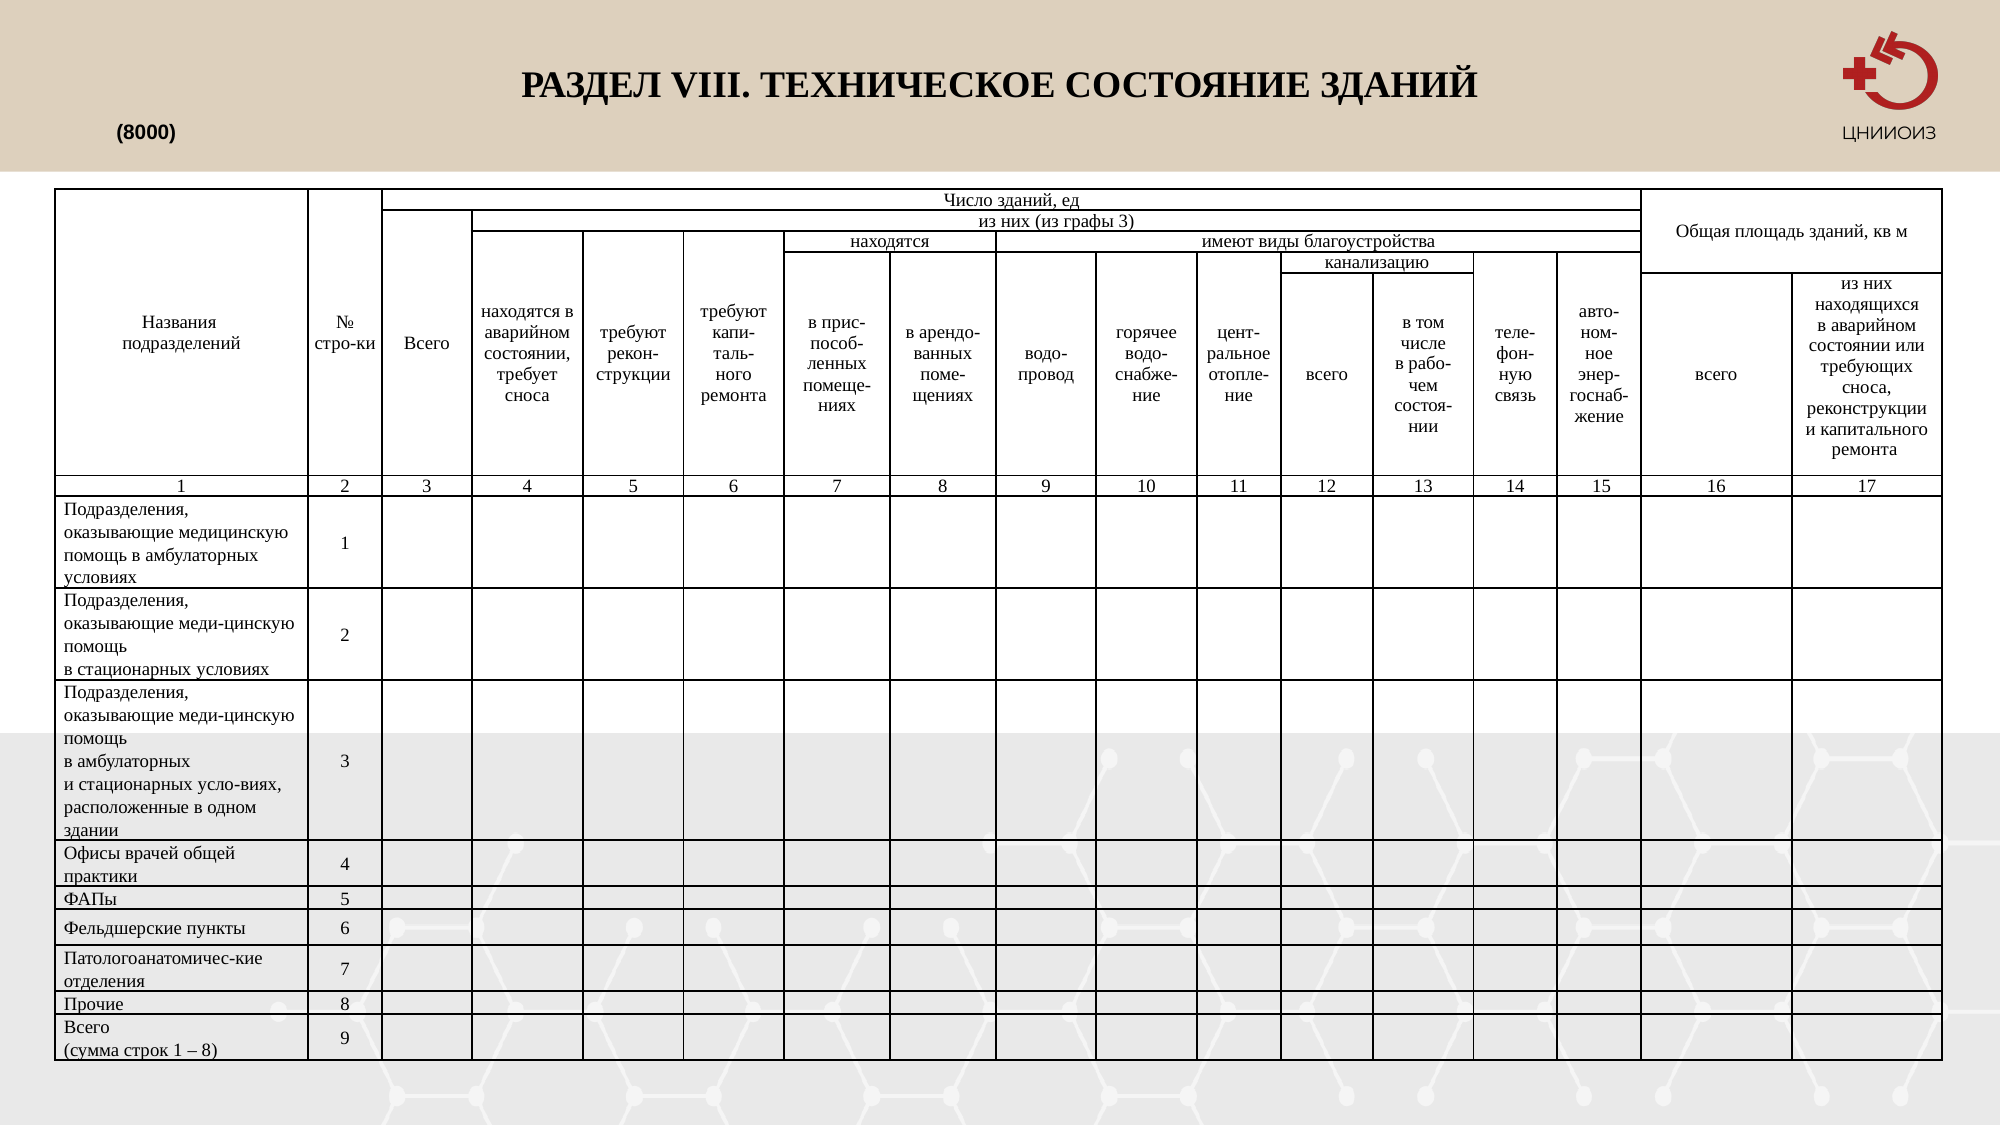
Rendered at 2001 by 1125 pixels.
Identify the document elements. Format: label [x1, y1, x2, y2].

table_cell [1793, 681, 1941, 733]
table_cell [1474, 497, 1556, 587]
table_cell [684, 589, 783, 679]
table_cell [785, 476, 889, 495]
table_cell [1282, 497, 1372, 587]
table_cell [56, 681, 307, 733]
table_cell [684, 476, 783, 495]
table_cell [891, 589, 995, 679]
table_cell [1474, 589, 1556, 679]
table_cell [1558, 253, 1640, 475]
table_cell [891, 497, 995, 587]
table_cell [997, 681, 1095, 733]
table_cell [1198, 476, 1280, 495]
table_cell [997, 476, 1095, 495]
table_cell [684, 681, 783, 733]
table_cell [1558, 476, 1640, 495]
table_cell [785, 253, 889, 475]
table_cell [785, 497, 889, 587]
table_cell [1793, 476, 1941, 495]
table_cell [785, 589, 889, 679]
table_cell [383, 476, 471, 495]
table_cell [1374, 497, 1473, 587]
table_cell [891, 253, 995, 475]
table_cell [1097, 681, 1196, 733]
table_cell [473, 589, 582, 679]
table_cell [383, 681, 471, 733]
table_cell [1282, 476, 1372, 495]
table_cell [1097, 476, 1196, 495]
table_cell [473, 497, 582, 587]
table_cell [309, 497, 381, 587]
table_cell [1474, 476, 1556, 495]
table_cell [997, 253, 1095, 475]
table_cell [56, 497, 307, 587]
table_cell [1282, 681, 1372, 733]
table_cell [309, 589, 381, 679]
table_cell [473, 232, 582, 475]
table_cell [997, 232, 1640, 251]
table_cell [584, 589, 683, 679]
table_cell [473, 476, 582, 495]
table_cell [1198, 253, 1280, 475]
table_cell [1642, 274, 1791, 475]
table_cell [1558, 589, 1640, 679]
table_cell [1198, 681, 1280, 733]
table_cell [1642, 589, 1791, 679]
table_cell [1198, 497, 1280, 587]
table_cell [1642, 476, 1791, 495]
table_cell [1374, 274, 1473, 475]
table_cell [1642, 681, 1791, 733]
table_cell [309, 681, 381, 733]
picture [0, 733, 2000, 1125]
table_cell [584, 497, 683, 587]
table_cell [684, 497, 783, 587]
table_cell [383, 589, 471, 679]
table_cell [309, 476, 381, 495]
table_cell [584, 476, 683, 495]
table_cell [1642, 497, 1791, 587]
table_cell [1198, 589, 1280, 679]
table_cell [1282, 589, 1372, 679]
table_cell [584, 681, 683, 733]
table_cell [785, 681, 889, 733]
table_cell [1793, 589, 1941, 679]
table_cell [1097, 253, 1196, 475]
table_cell [891, 681, 995, 733]
table_cell [1097, 589, 1196, 679]
table_cell [1793, 497, 1941, 587]
table_cell [1374, 589, 1473, 679]
table_cell [1474, 681, 1556, 733]
table_header [309, 190, 381, 475]
table_cell [383, 497, 471, 587]
table_cell [997, 497, 1095, 587]
table_cell [473, 211, 1640, 230]
table_cell [383, 211, 471, 475]
table_cell [891, 476, 995, 495]
table_cell [56, 476, 307, 495]
table_header [383, 190, 1640, 209]
table_cell [56, 589, 307, 679]
table_cell [1374, 681, 1473, 733]
table_header [56, 190, 307, 475]
table_cell [684, 232, 783, 475]
table_cell [1282, 253, 1473, 272]
table_cell [1097, 497, 1196, 587]
table_cell [1474, 253, 1556, 475]
table_cell [1558, 681, 1640, 733]
text_box [0, 0, 2000, 173]
picture [1843, 31, 1938, 142]
table_cell [785, 232, 995, 251]
table_cell [1282, 274, 1372, 475]
table_header [1642, 190, 1941, 272]
table_cell [1558, 497, 1640, 587]
table_cell [473, 681, 582, 733]
table_cell [584, 232, 683, 475]
table_cell [1793, 274, 1941, 475]
table_cell [1374, 476, 1473, 495]
table_cell [997, 589, 1095, 679]
